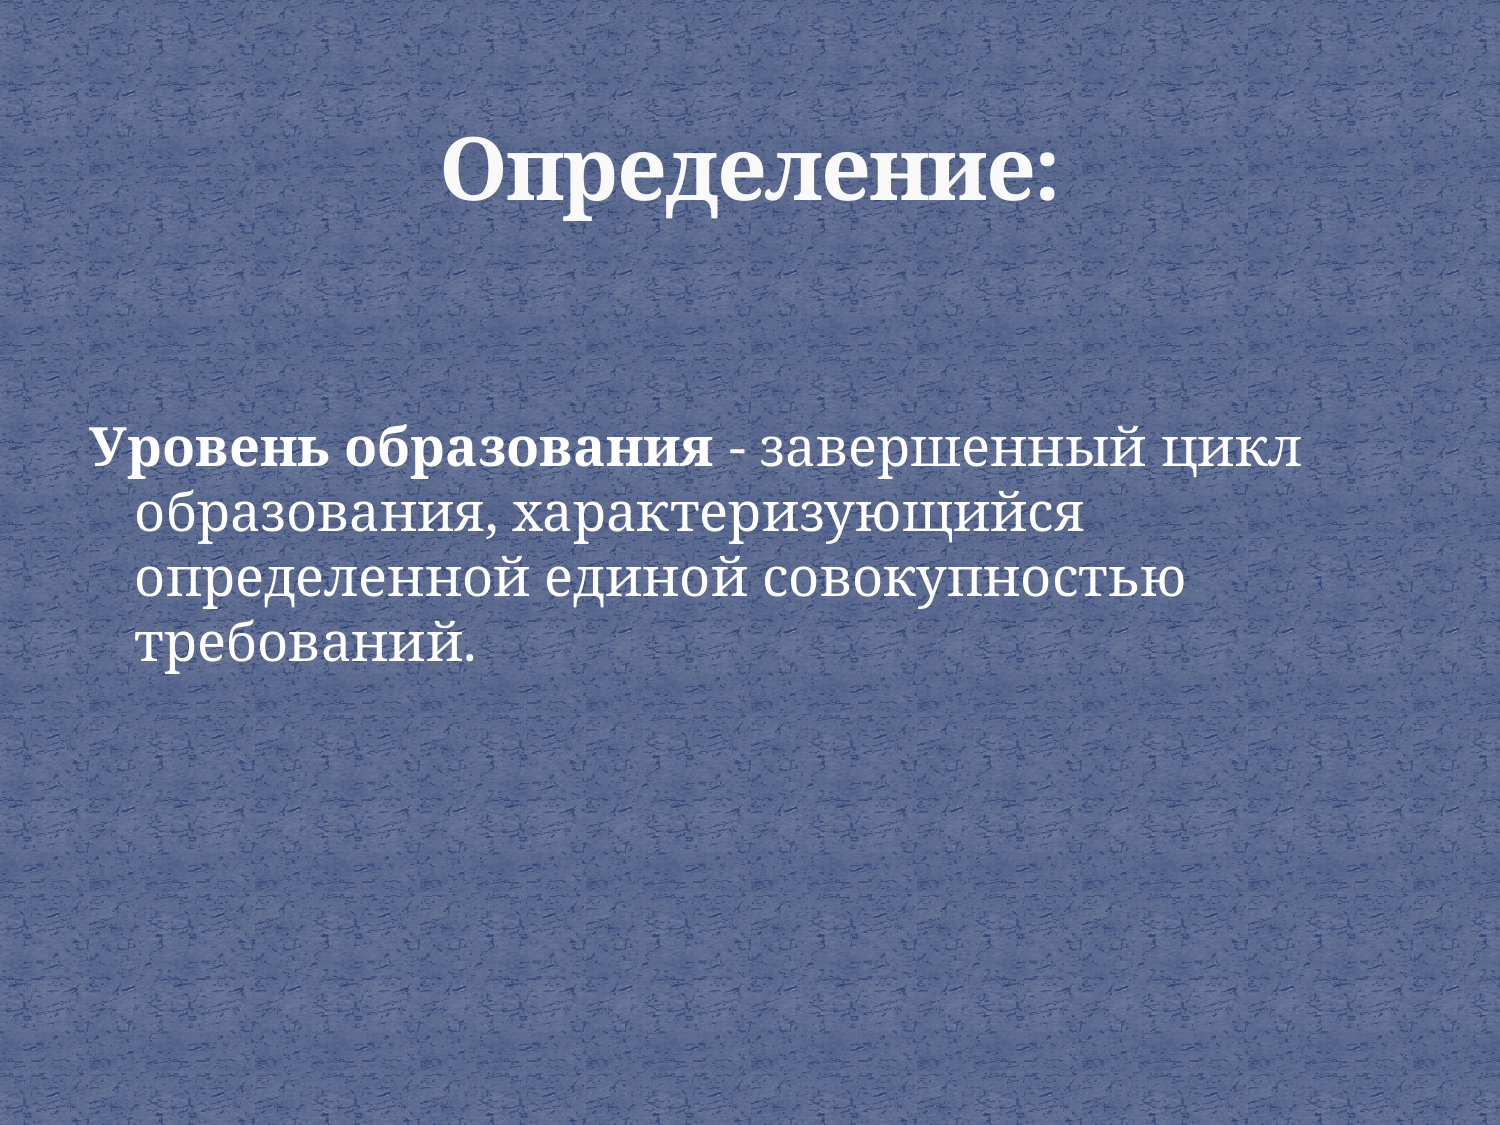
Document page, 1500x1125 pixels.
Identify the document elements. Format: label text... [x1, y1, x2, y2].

title Определение: [74, 24, 1425, 225]
list Уровень образования - завершенный цикл образования, характеризующийся определенной единой совокупностью требований. [75, 249, 1425, 1000]
